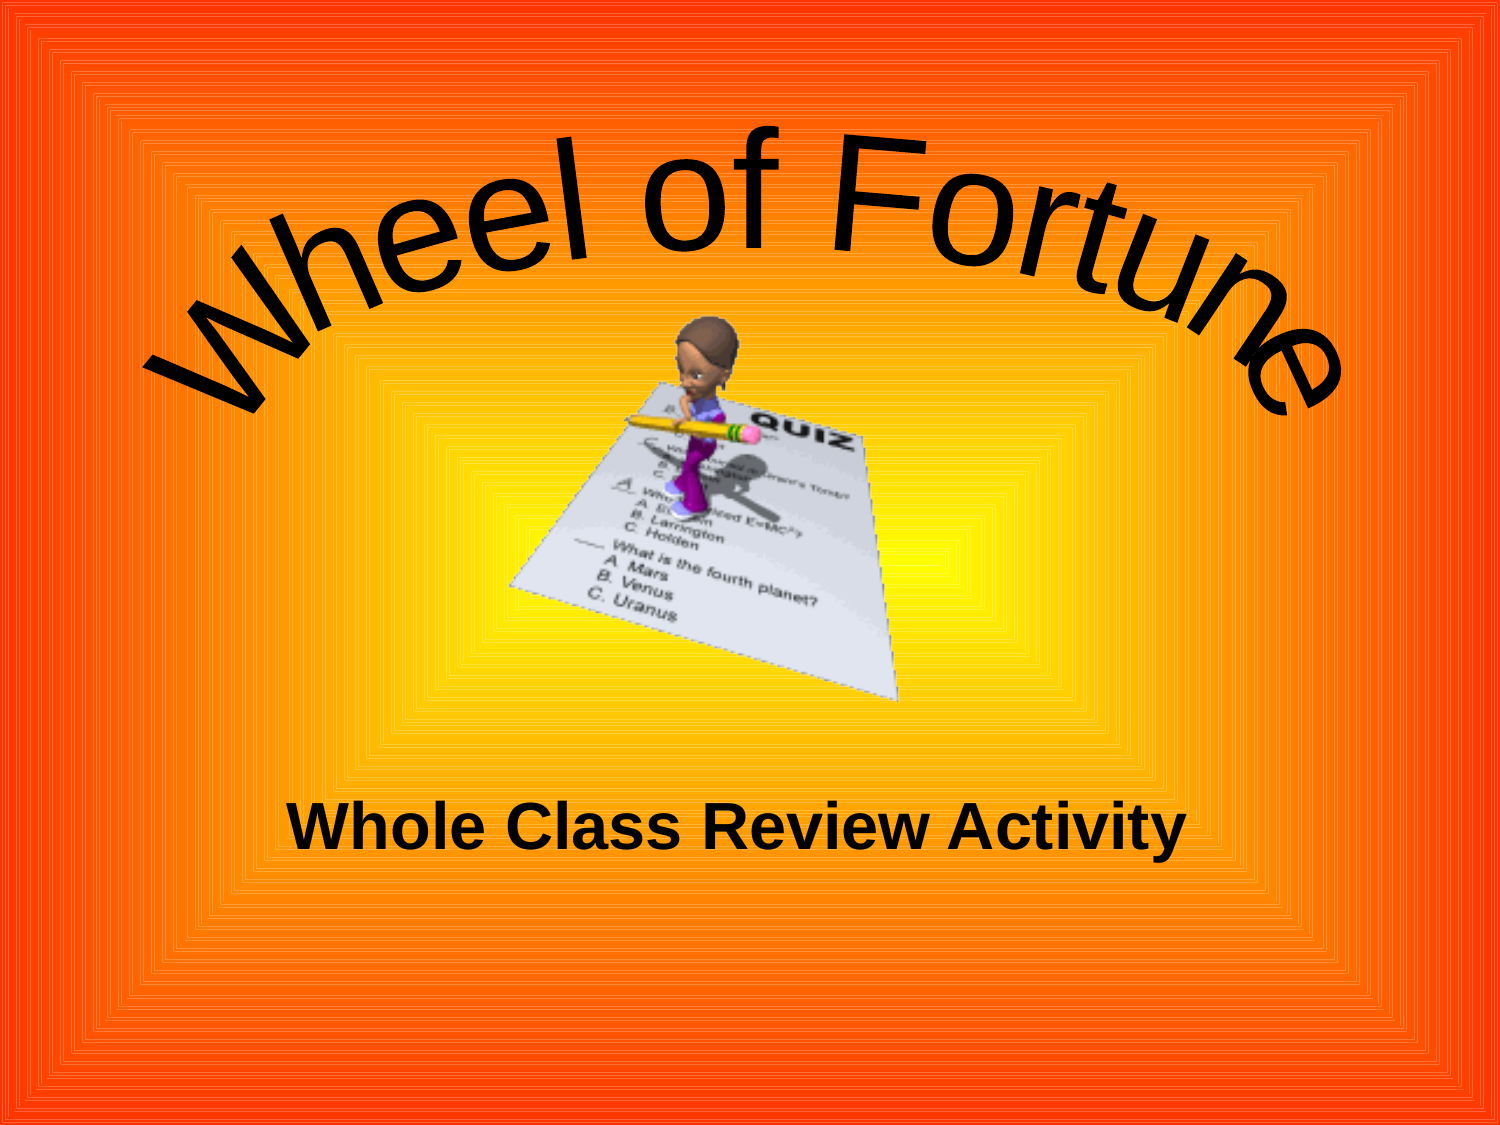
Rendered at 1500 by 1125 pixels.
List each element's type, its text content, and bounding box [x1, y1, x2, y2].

picture [499, 312, 926, 708]
subtitle Whole Class Review Activity [212, 774, 1263, 1063]
